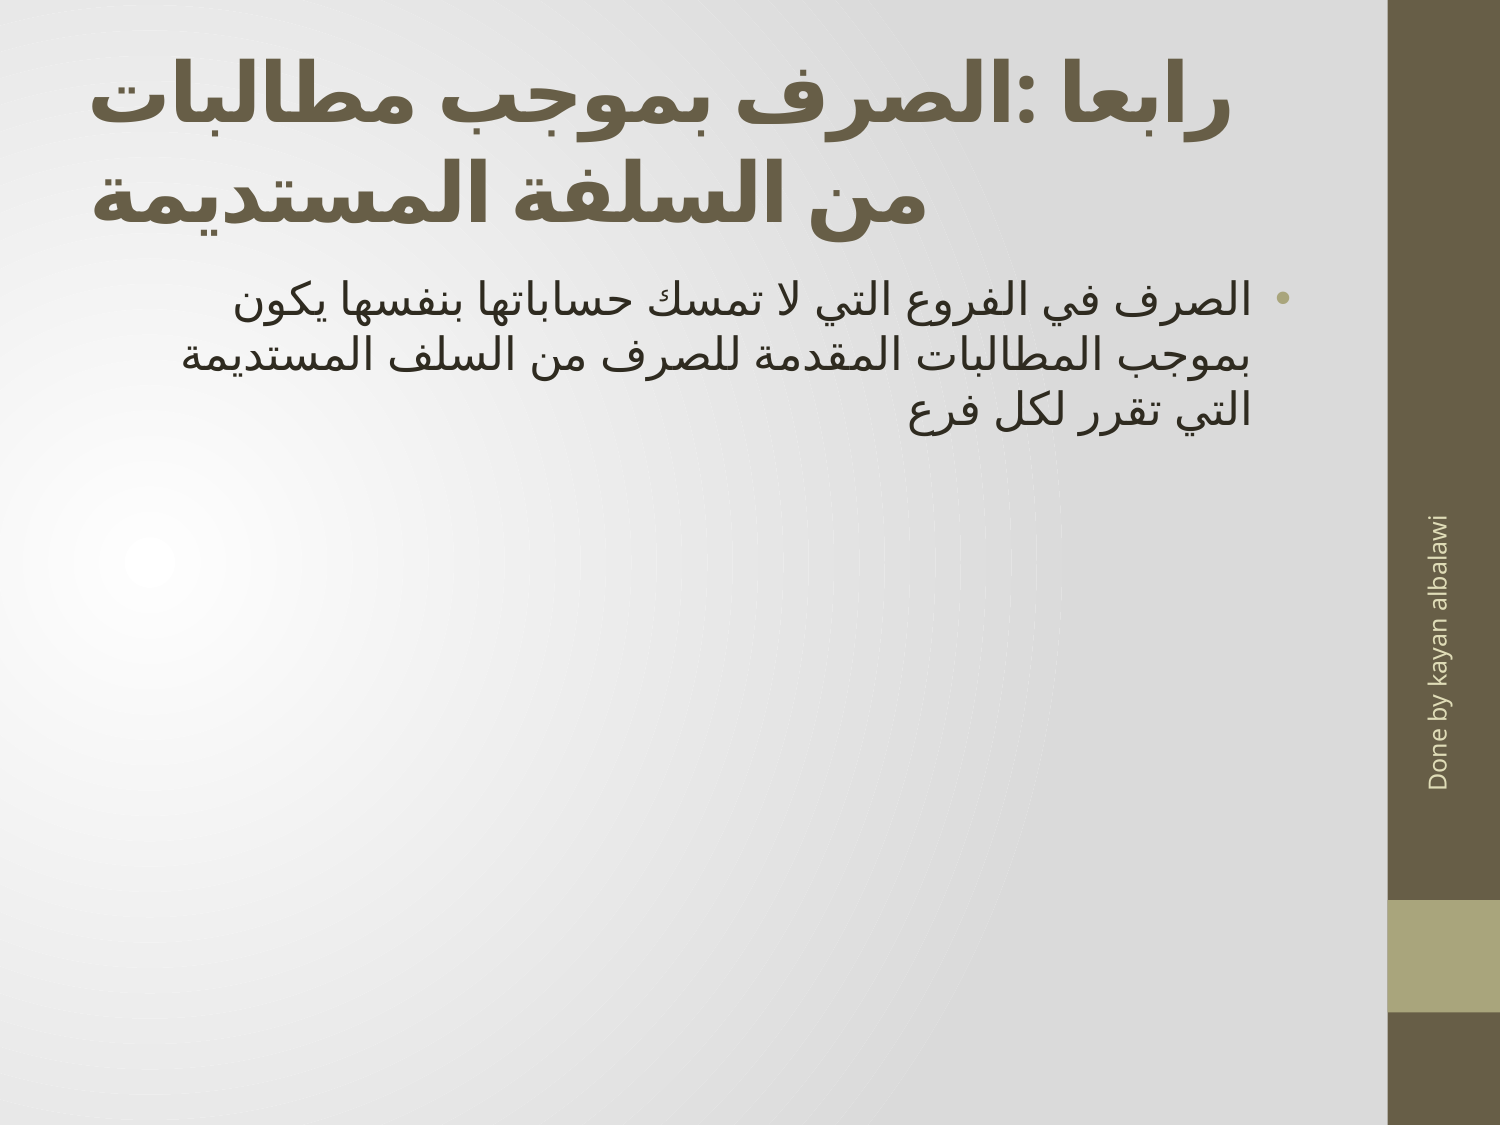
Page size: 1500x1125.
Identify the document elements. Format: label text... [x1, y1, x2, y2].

title رابعا :الصرف بموجب مطالبات من السلفة المستديمة [75, 45, 1325, 233]
footer Done by kayan albalawi [1408, 500, 1469, 889]
list الصرف في الفروع التي لا تمسك حساباتها بنفسها يكون بموجب المطالبات المقدمة للصرف من السلف المستديمة التي تقرر لكل فرع [75, 262, 1325, 1050]
